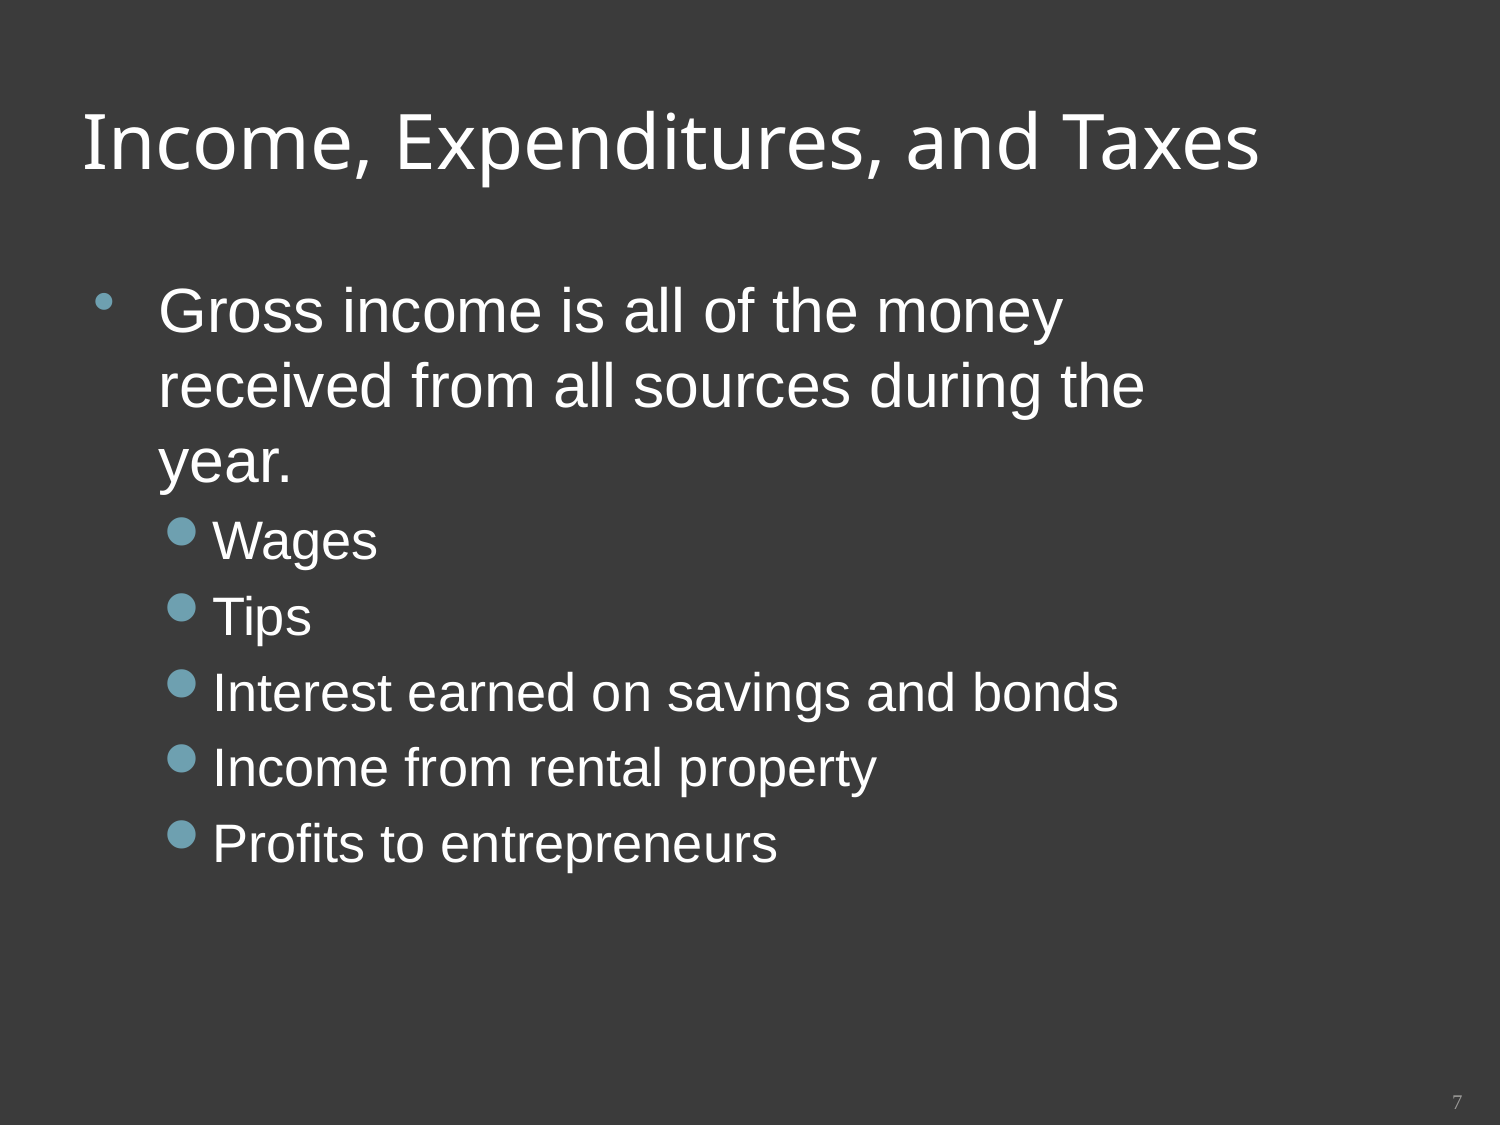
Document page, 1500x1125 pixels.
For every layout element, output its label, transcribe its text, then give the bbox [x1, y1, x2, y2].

title Income, Expenditures, and Taxes [75, 45, 1300, 233]
slide_number 7 [1337, 1053, 1463, 1114]
list Gross income is all of the money received from all sources during the year. Wages Tips Interest earned on savings and bonds Income from rental property Profits to entrepreneurs [75, 262, 1300, 1005]
